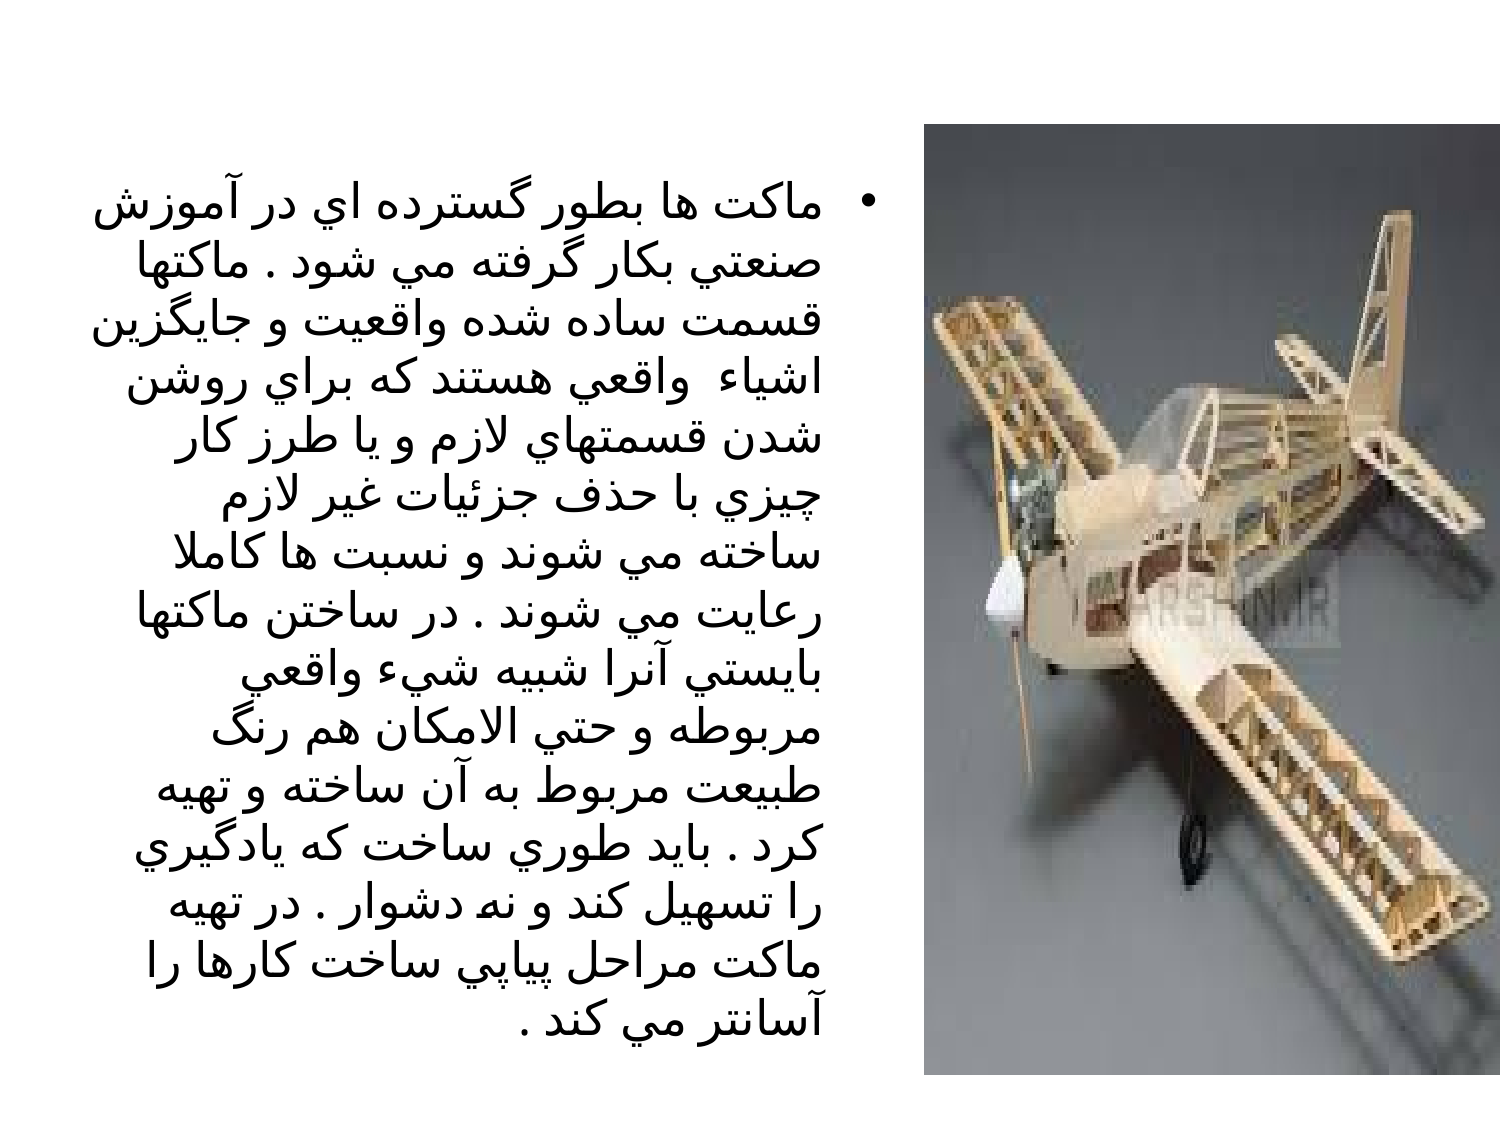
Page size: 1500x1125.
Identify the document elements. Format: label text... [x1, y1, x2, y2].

picture [924, 124, 1500, 1076]
list ماکت ها بطور گسترده اي در آموزش صنعتي بكار گرفته مي شود . ماكتها قسمت ساده شده واقعيت و جايگزين اشياء واقعي هستند كه براي روشن شدن قسمتهاي لازم و يا طرز كار چيزي با حذف جزئيات غير لازم ساخته مي شوند و نسبت ها كاملا رعايت مي شوند . در ساختن ماكتها بايستي آنرا شبيه شيء واقعي مربوطه و حتي الامكان هم رنگ طبيعت مربوط به آن ساخته و تهيه كرد . بايد طوري ساخت كه يادگيري را تسهيل كند و نه دشوار . در تهيه ماكت مراحل پياپي ساخت كارها را آسانتر مي كند . [75, 162, 888, 1075]
